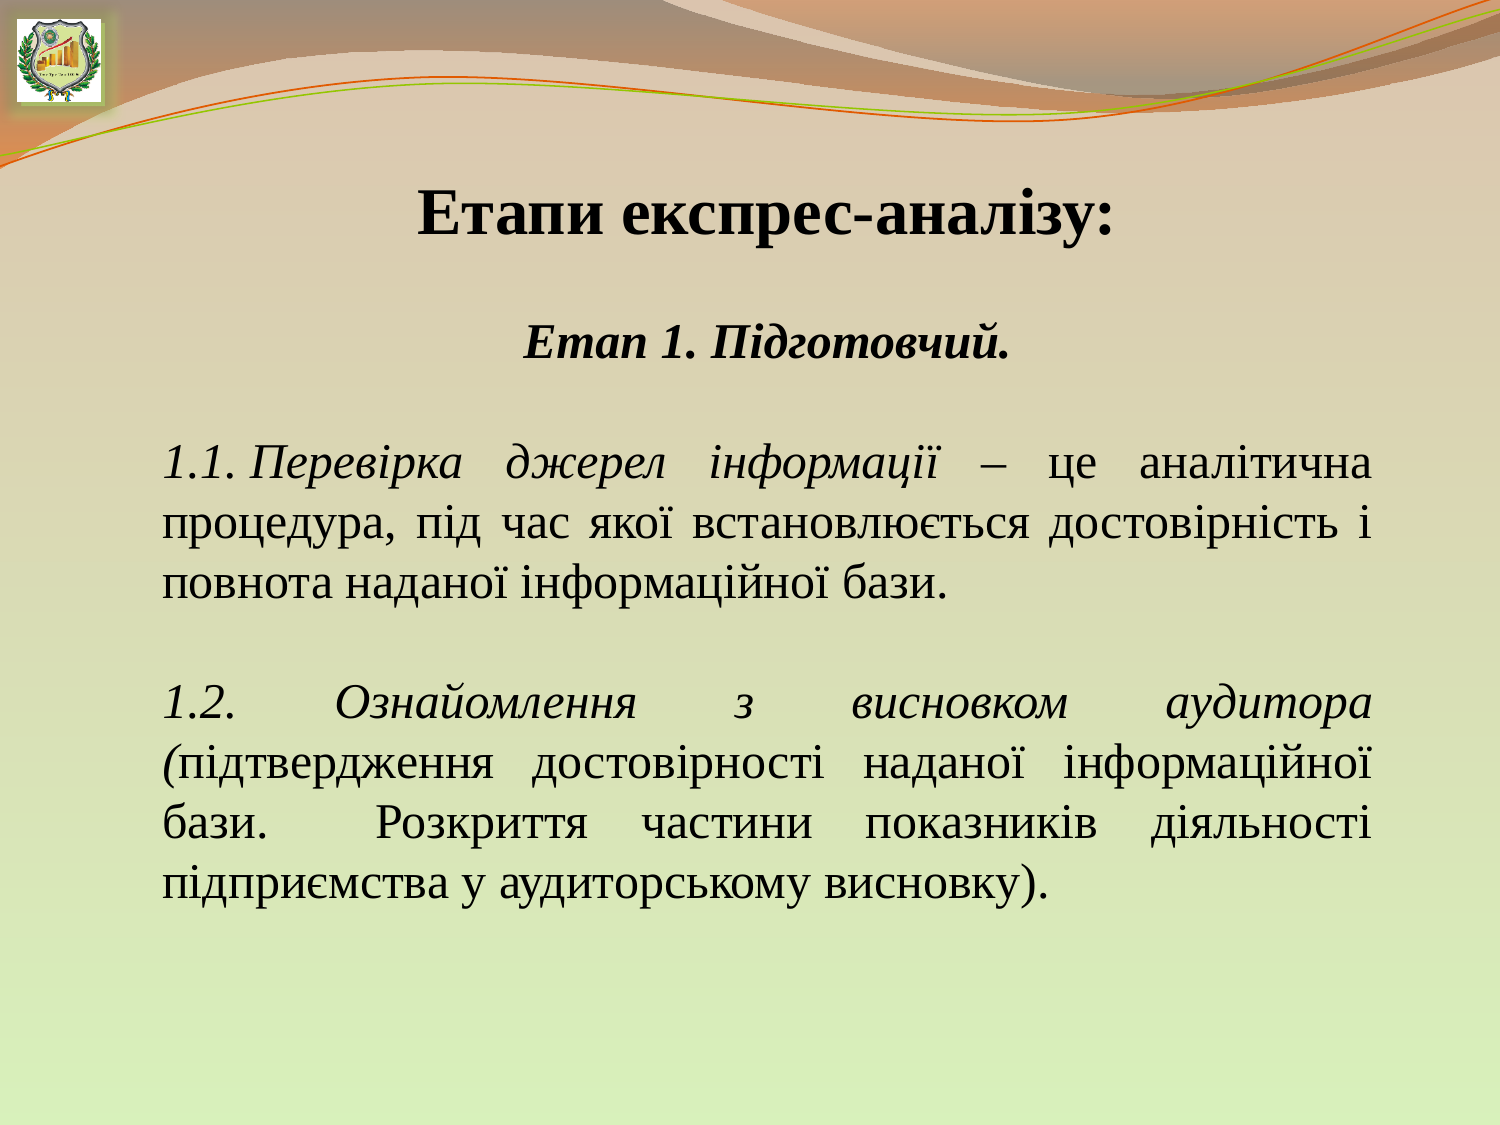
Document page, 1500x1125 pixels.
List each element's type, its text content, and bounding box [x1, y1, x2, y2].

picture [17, 18, 101, 102]
text_box Етапи експрес-аналізу: Етап 1. Підготовчий. 1.1. Перевірка джерел інформації – це аналітична процедура, під час якої встановлюється достовірність і повнота наданої інформаційної бази. 1.2. Ознайомлення з висновком аудитора (підтвердження достовірності наданої інформаційної бази. Розкриття частини показників діяльності підприємства у аудиторському висновку). [147, 160, 1388, 916]
